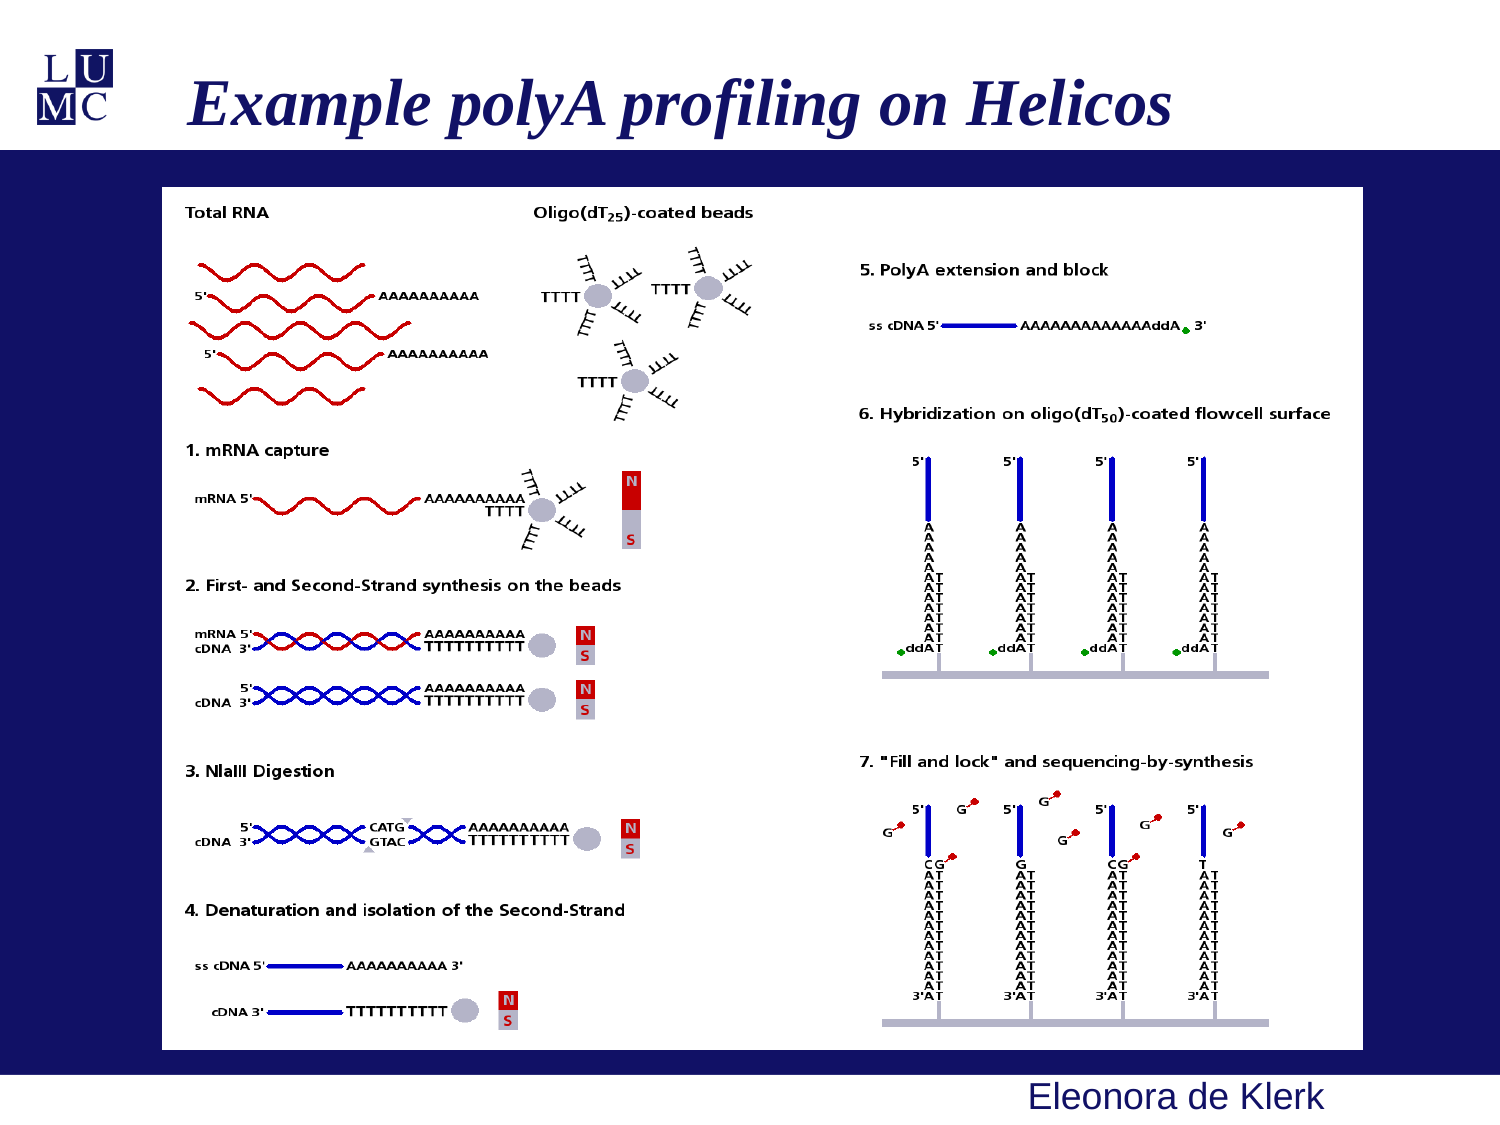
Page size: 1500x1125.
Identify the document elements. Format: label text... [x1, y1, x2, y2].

picture [37, 49, 113, 125]
title Example polyA profiling on Helicos [187, 19, 1463, 141]
text_box Eleonora de Klerk [1013, 1064, 1340, 1125]
picture [162, 187, 1363, 1051]
